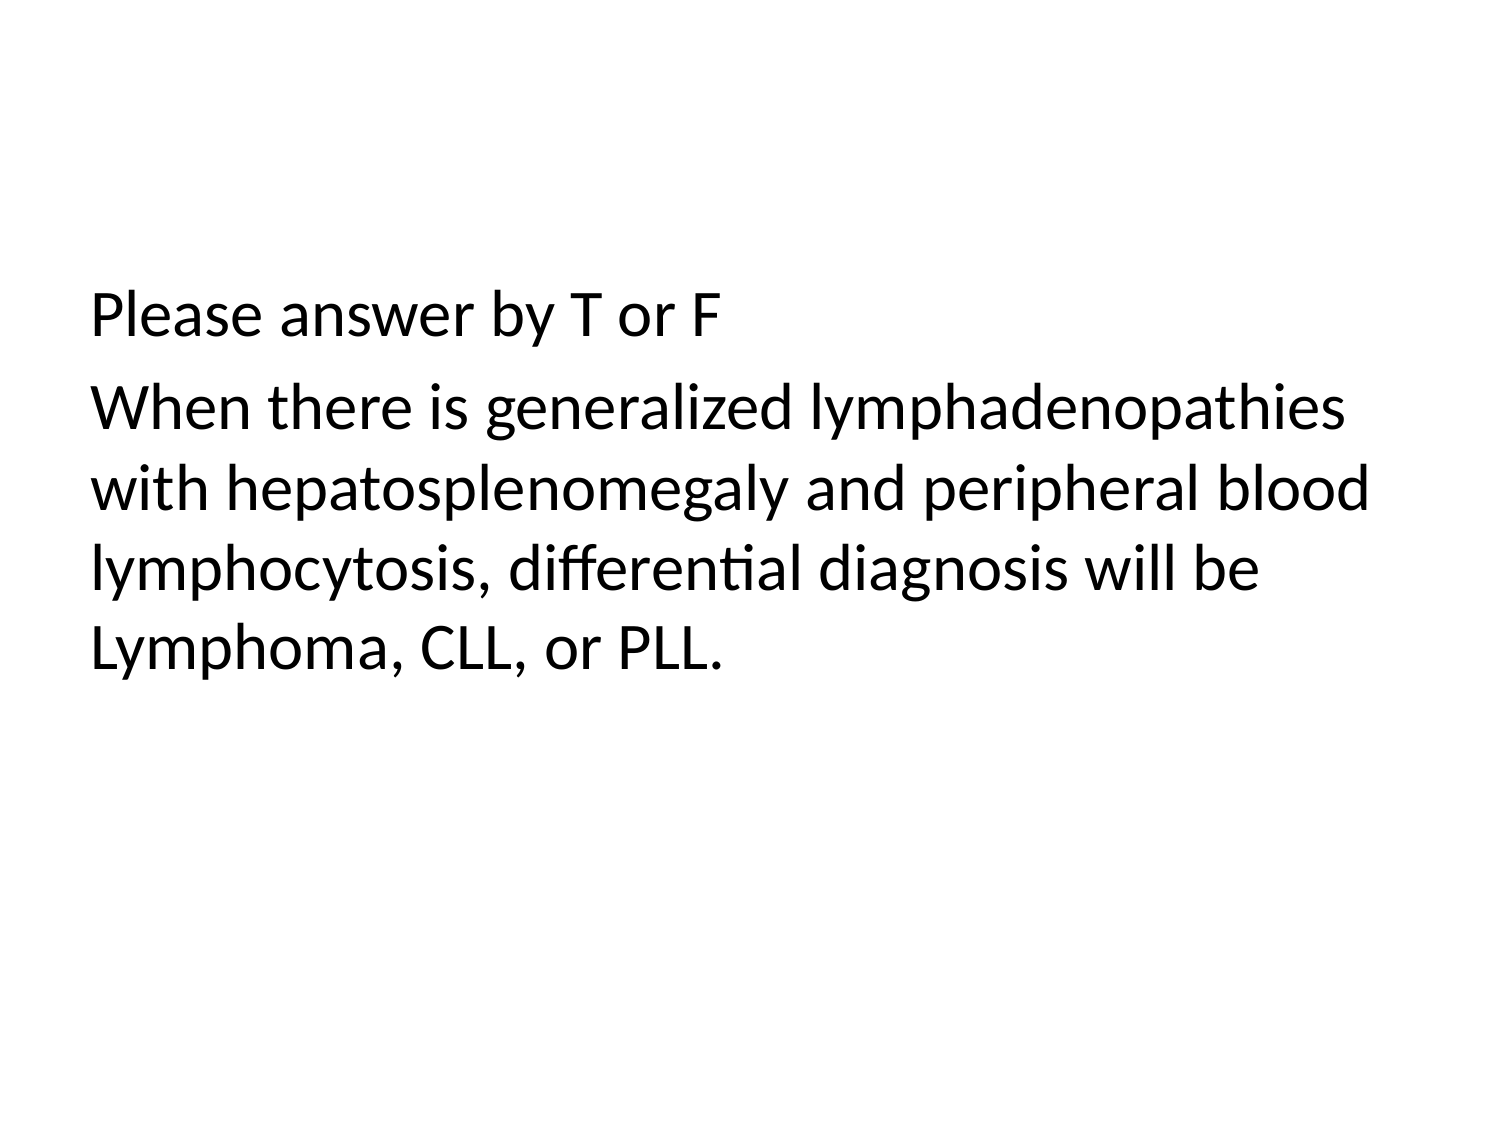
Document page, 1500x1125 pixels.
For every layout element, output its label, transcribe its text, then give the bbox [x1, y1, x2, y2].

list Please answer by T or F When there is generalized lymphadenopathies with hepatosplenomegaly and peripheral blood lymphocytosis, differential diagnosis will be Lymphoma, CLL, or PLL. [75, 262, 1425, 1005]
